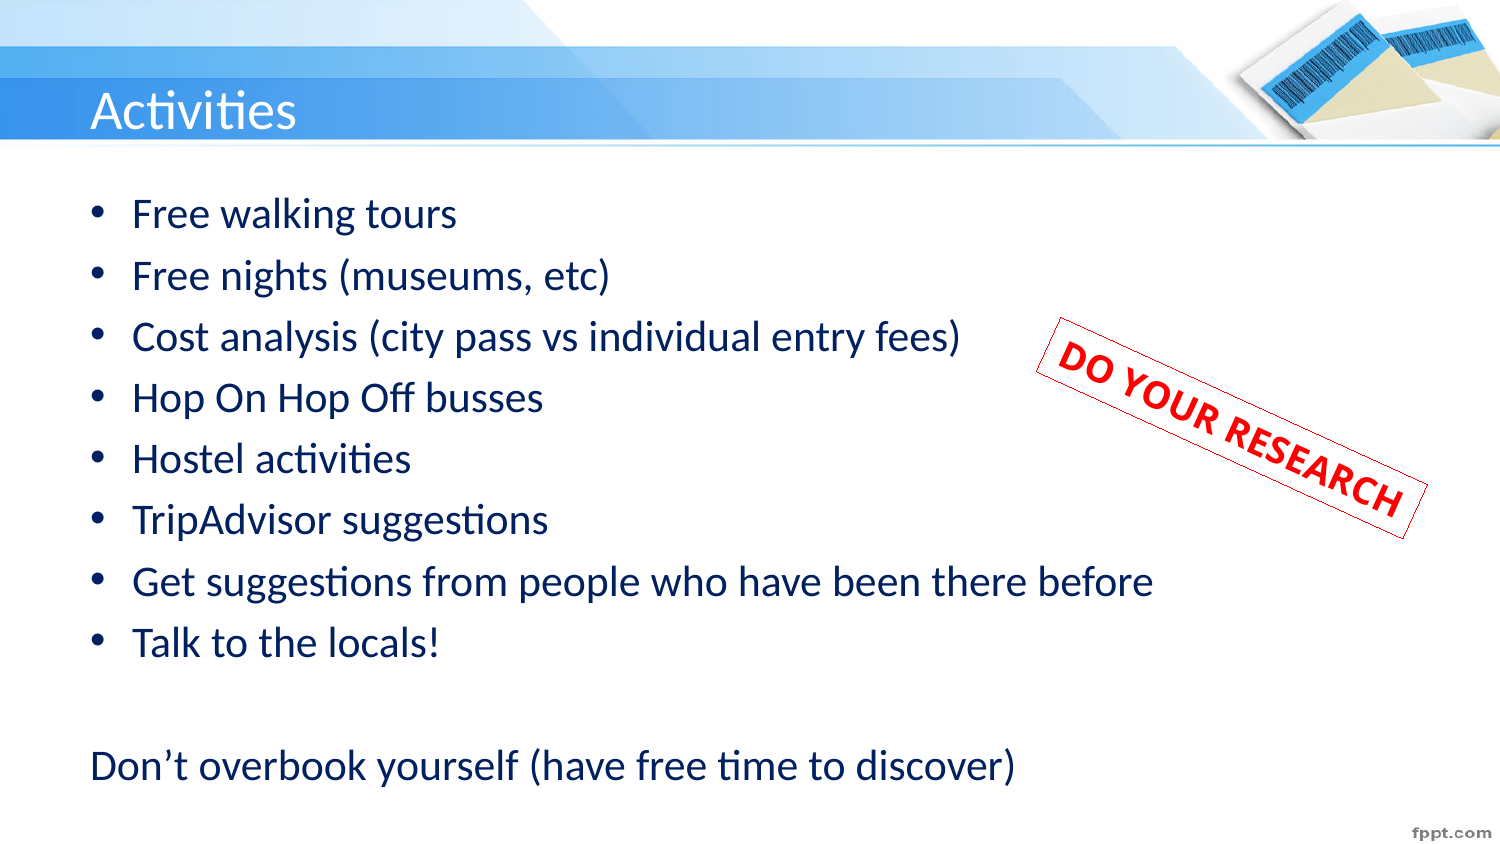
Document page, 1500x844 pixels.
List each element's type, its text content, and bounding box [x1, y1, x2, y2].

title Activities [75, 37, 1425, 177]
list Free walking tours Free nights (museums, etc) Cost analysis (city pass vs individual entry fees) Hop On Hop Off busses Hostel activities TripAdvisor suggestions Get suggestions from people who have been there before Talk to the locals! Don’t overbook yourself (have free time to discover) [75, 177, 1425, 812]
picture [0, 0, 1500, 844]
text_box DO YOUR RESEARCH [1036, 317, 1428, 539]
